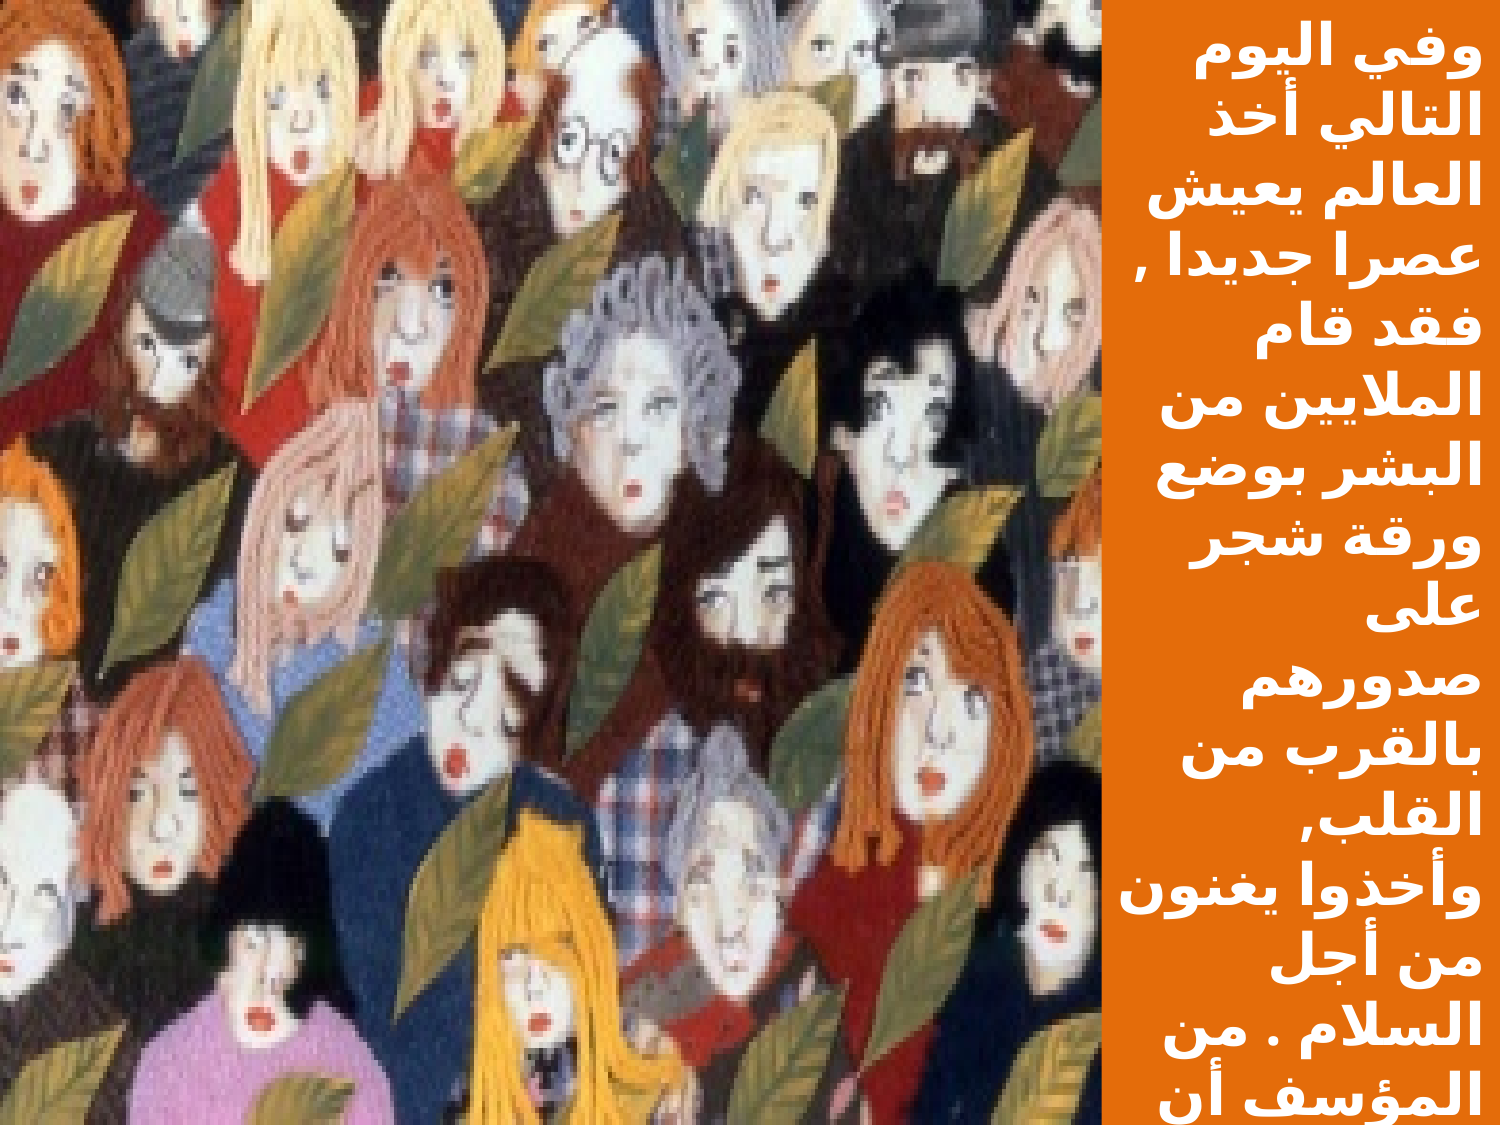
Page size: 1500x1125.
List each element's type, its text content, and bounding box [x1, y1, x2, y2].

text_box وفي اليوم التالي أخذ العالم يعيش عصرا جديدا , فقد قام الملايين من البشر بوضع ورقة شجر على صدورهم بالقرب من القلب, وأخذوا يغنون من أجل السلام . من المؤسف أن الأطفال لم يحققوا غايتهم كاملة فقد تغيرت بعض الأمور , لكن مصانع الأسلحة استمرت في الأنتاج. [1103, 0, 1500, 1125]
picture [0, 0, 1102, 1125]
